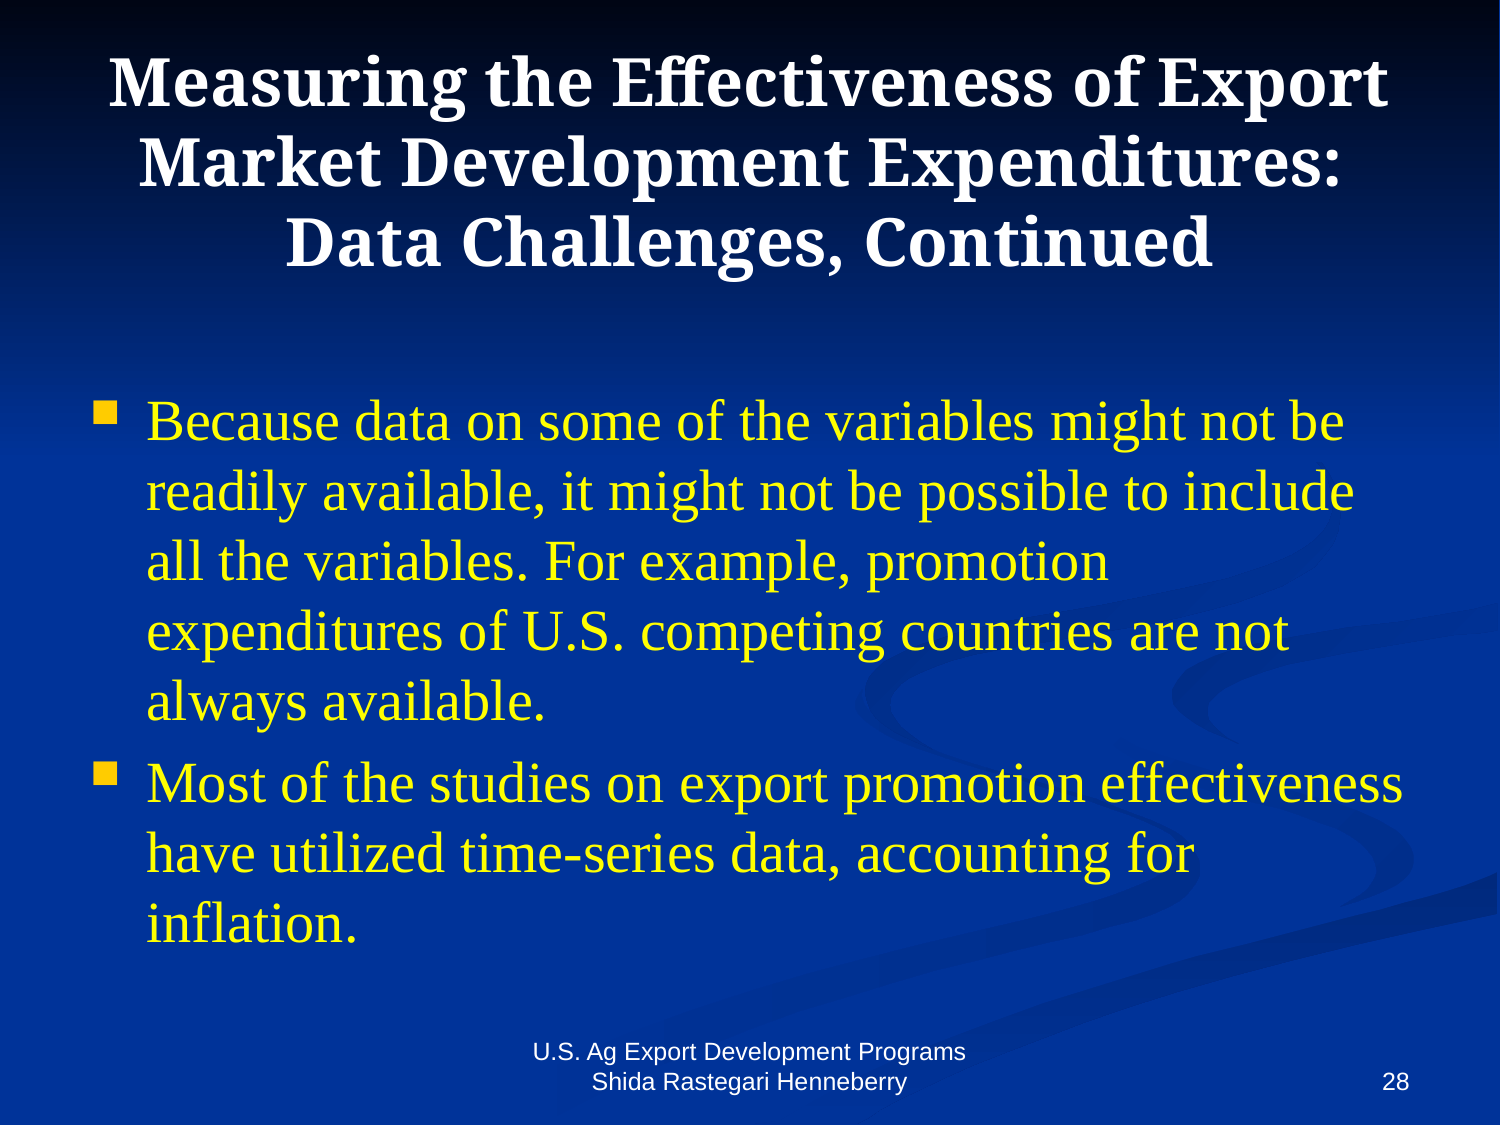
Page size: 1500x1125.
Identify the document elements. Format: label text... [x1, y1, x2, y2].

footer U.S. Ag Export Development Programs Shida Rastegari Henneberry [512, 1025, 988, 1104]
title Measuring the Effectiveness of Export Market Development Expenditures: Data Challenges, Continued [75, 45, 1425, 275]
slide_number 28 [1074, 1025, 1425, 1104]
list Because data on some of the variables might not be readily available, it might not be possible to include all the variables. For example, promotion expenditures of U.S. competing countries are not always available. Most of the studies on export promotion effectiveness have utilized time-series data, accounting for inflation. [75, 375, 1425, 1000]
